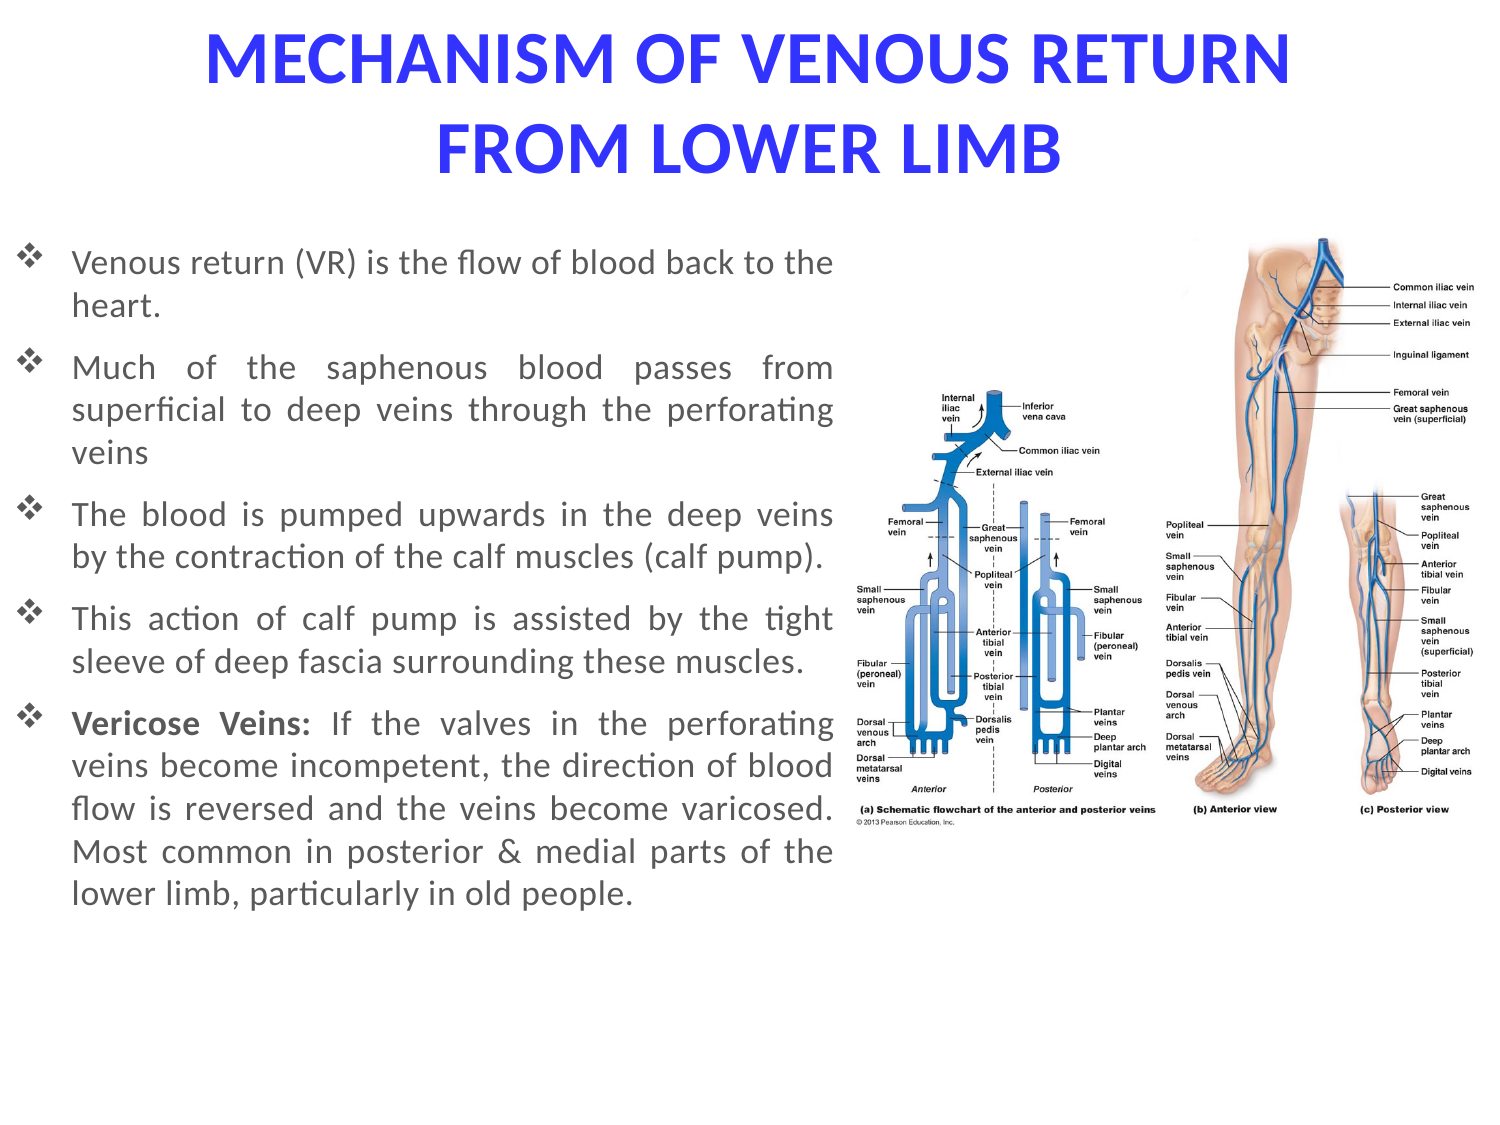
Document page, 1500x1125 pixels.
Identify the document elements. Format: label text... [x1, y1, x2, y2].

picture [850, 232, 1478, 834]
list Venous return (VR) is the flow of blood back to the heart. Much of the saphenous blood passes from superficial to deep veins through the perforating veins The blood is pumped upwards in the deep veins by the contraction of the calf muscles (calf pump). This action of calf pump is assisted by the tight sleeve of deep fascia surrounding these muscles. Vericose Veins: If the valves in the perforating veins become incompetent, the direction of blood flow is reversed and the veins become varicosed. Most common in posterior & medial parts of the lower limb, particularly in old people. [0, 231, 851, 995]
title Mechanism of Venous Return from Lower Limb [0, 33, 1500, 197]
